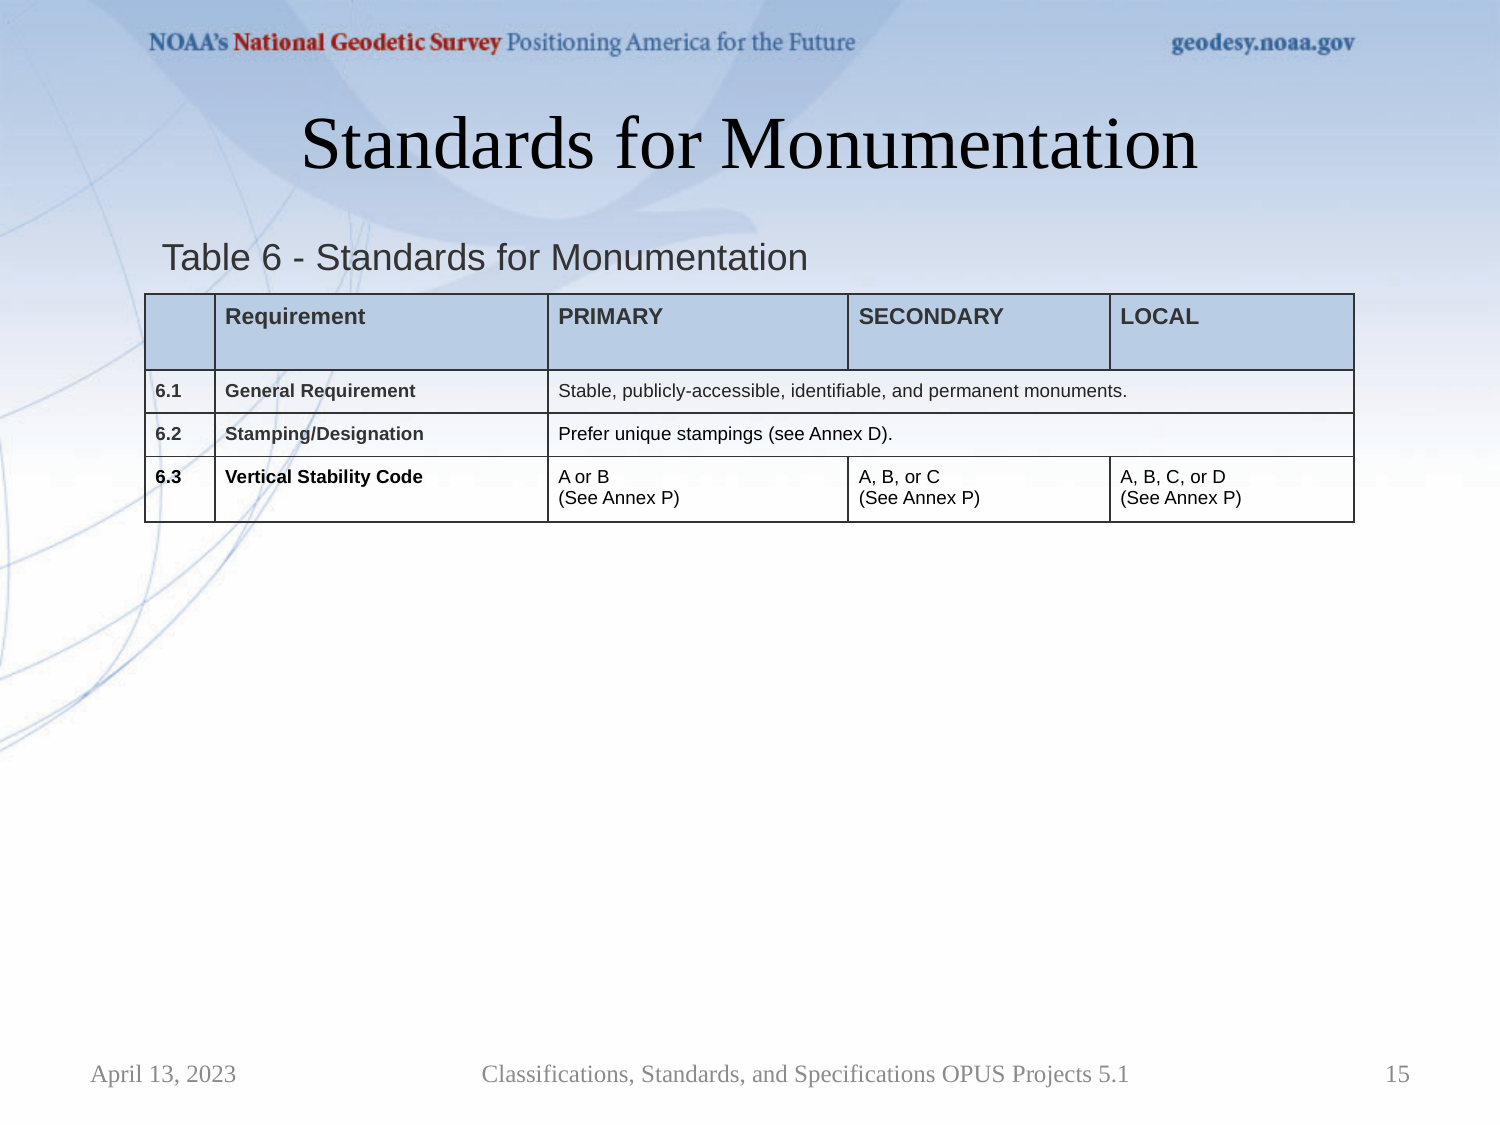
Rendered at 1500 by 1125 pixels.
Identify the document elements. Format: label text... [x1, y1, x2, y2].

text_box Table 6 - Standards for Monumentation [146, 225, 932, 286]
table_cell 6.1 [146, 371, 214, 412]
table_cell A, B, or C (See Annex P) [849, 457, 1109, 521]
table_header SECONDARY [849, 295, 1109, 369]
table_cell Stamping/Designation [216, 414, 547, 456]
table_cell Vertical Stability Code [216, 457, 547, 521]
table_cell A, B, C, or D (See Annex P) [1111, 457, 1353, 521]
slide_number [75, 1042, 286, 1103]
table_header PRIMARY [549, 295, 847, 369]
table_cell 6.3 [146, 457, 214, 521]
table_cell General Requirement [216, 371, 547, 412]
table_header LOCAL [1111, 295, 1353, 369]
table_header [146, 295, 214, 369]
table_cell Stable, publicly-accessible, identifiable, and permanent monuments. [549, 371, 1353, 412]
table_cell A or B (See Annex P) [549, 457, 847, 521]
picture [0, 0, 1500, 1125]
table_cell Prefer unique stampings (see Annex D). [549, 414, 1353, 456]
title Standards for Monumentation [75, 45, 1425, 233]
footer Classifications, Standards, and Specifications OPUS Projects 5.1 [345, 1042, 1267, 1103]
table_cell 6.2 [146, 414, 214, 456]
table_header Requirement [216, 295, 547, 369]
slide_number 15 [1307, 1042, 1425, 1103]
